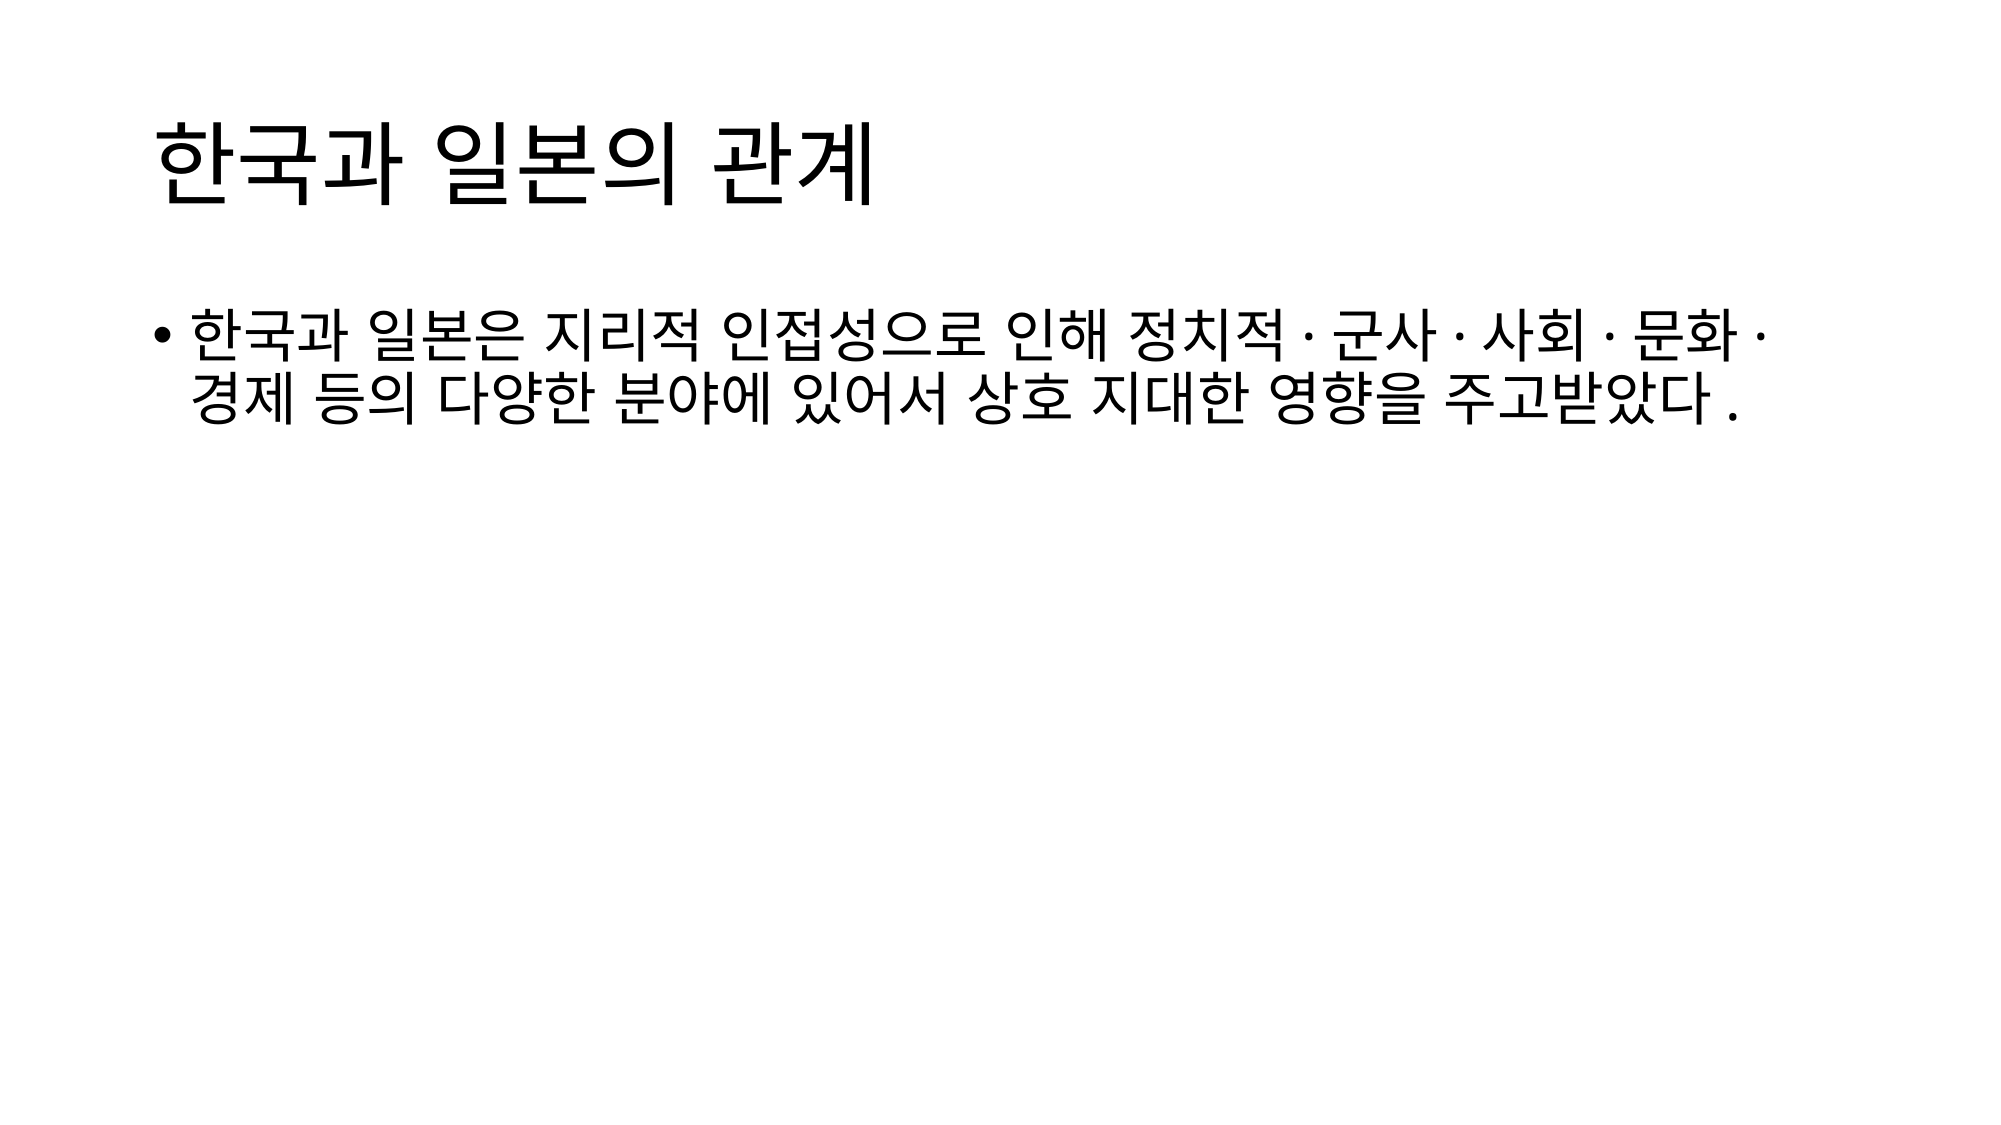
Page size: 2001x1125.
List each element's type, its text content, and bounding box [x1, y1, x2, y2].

title 한국과 일본의 관계 [137, 59, 1863, 278]
list 한국과 일본은 지리적 인접성으로 인해 정치적·군사·사회·문화·경제 등의 다양한 분야에 있어서 상호 지대한 영향을 주고받았다. [137, 299, 1863, 1014]
